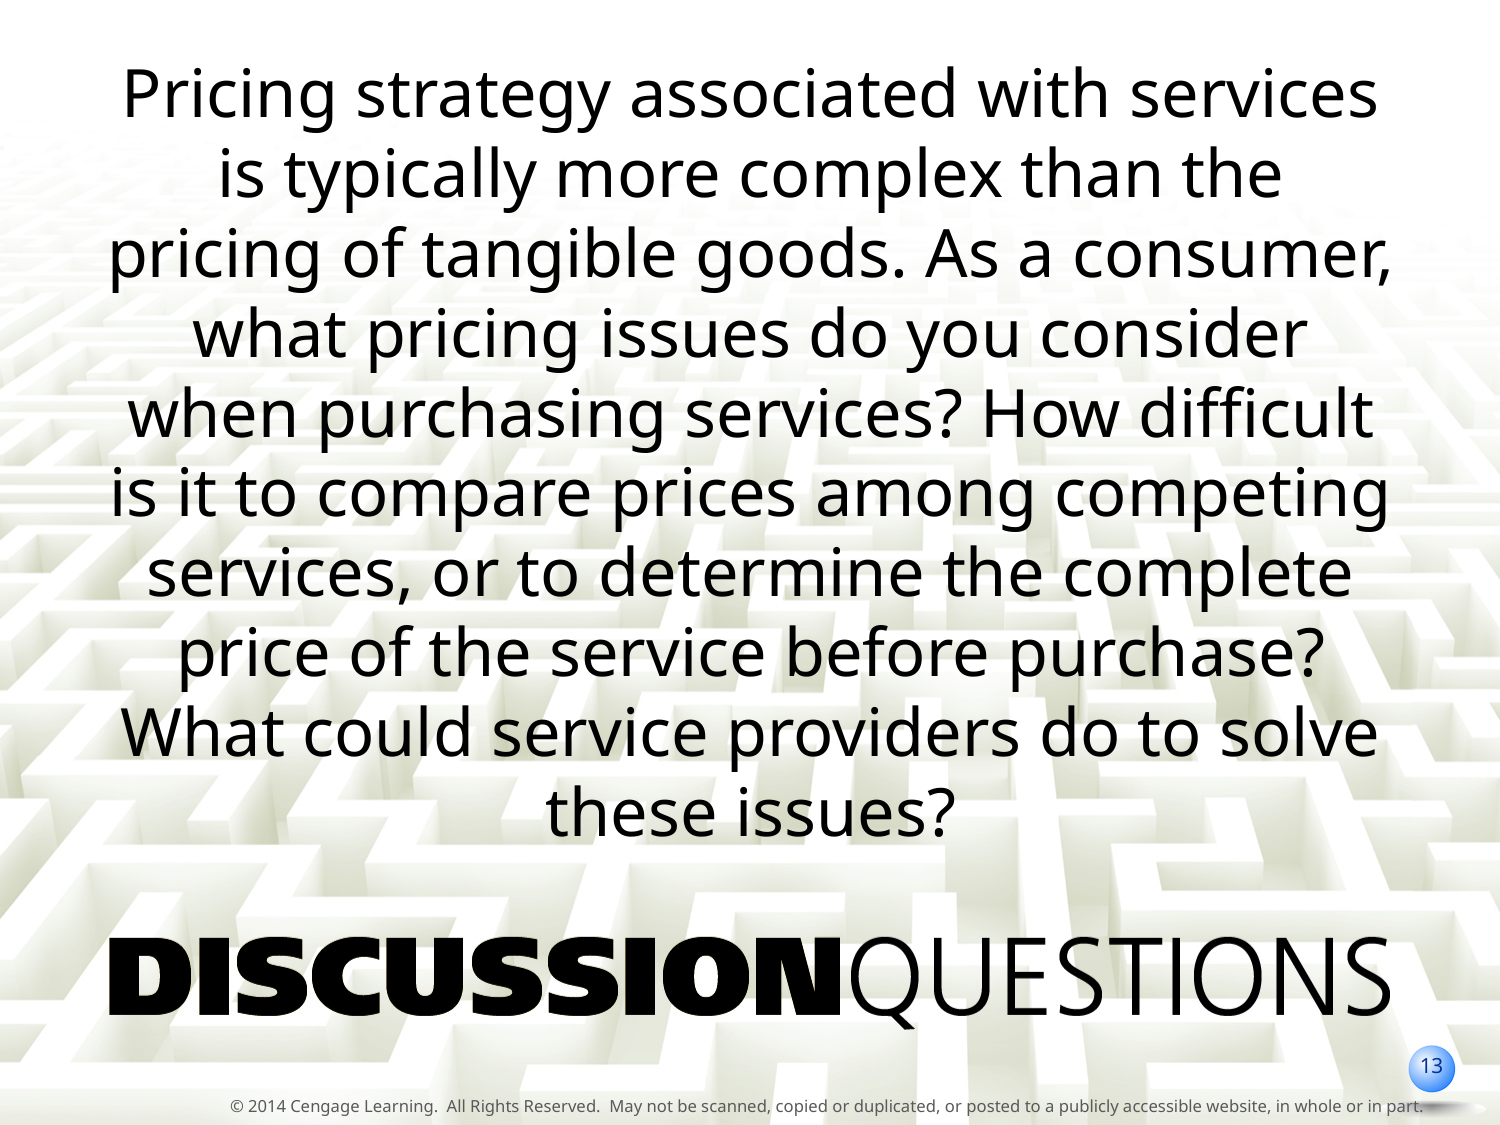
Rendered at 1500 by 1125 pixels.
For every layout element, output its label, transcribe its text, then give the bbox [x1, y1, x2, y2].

picture [0, 0, 1500, 1125]
slide_number 13 [1386, 1037, 1478, 1097]
list Pricing strategy associated with services is typically more complex than the pricing of tangible goods. As a consumer, what pricing issues do you consider when purchasing services? How difficult is it to compare prices among competing services, or to determine the complete price of the service before purchase? What could service providers do to solve these issues? [87, 72, 1416, 829]
